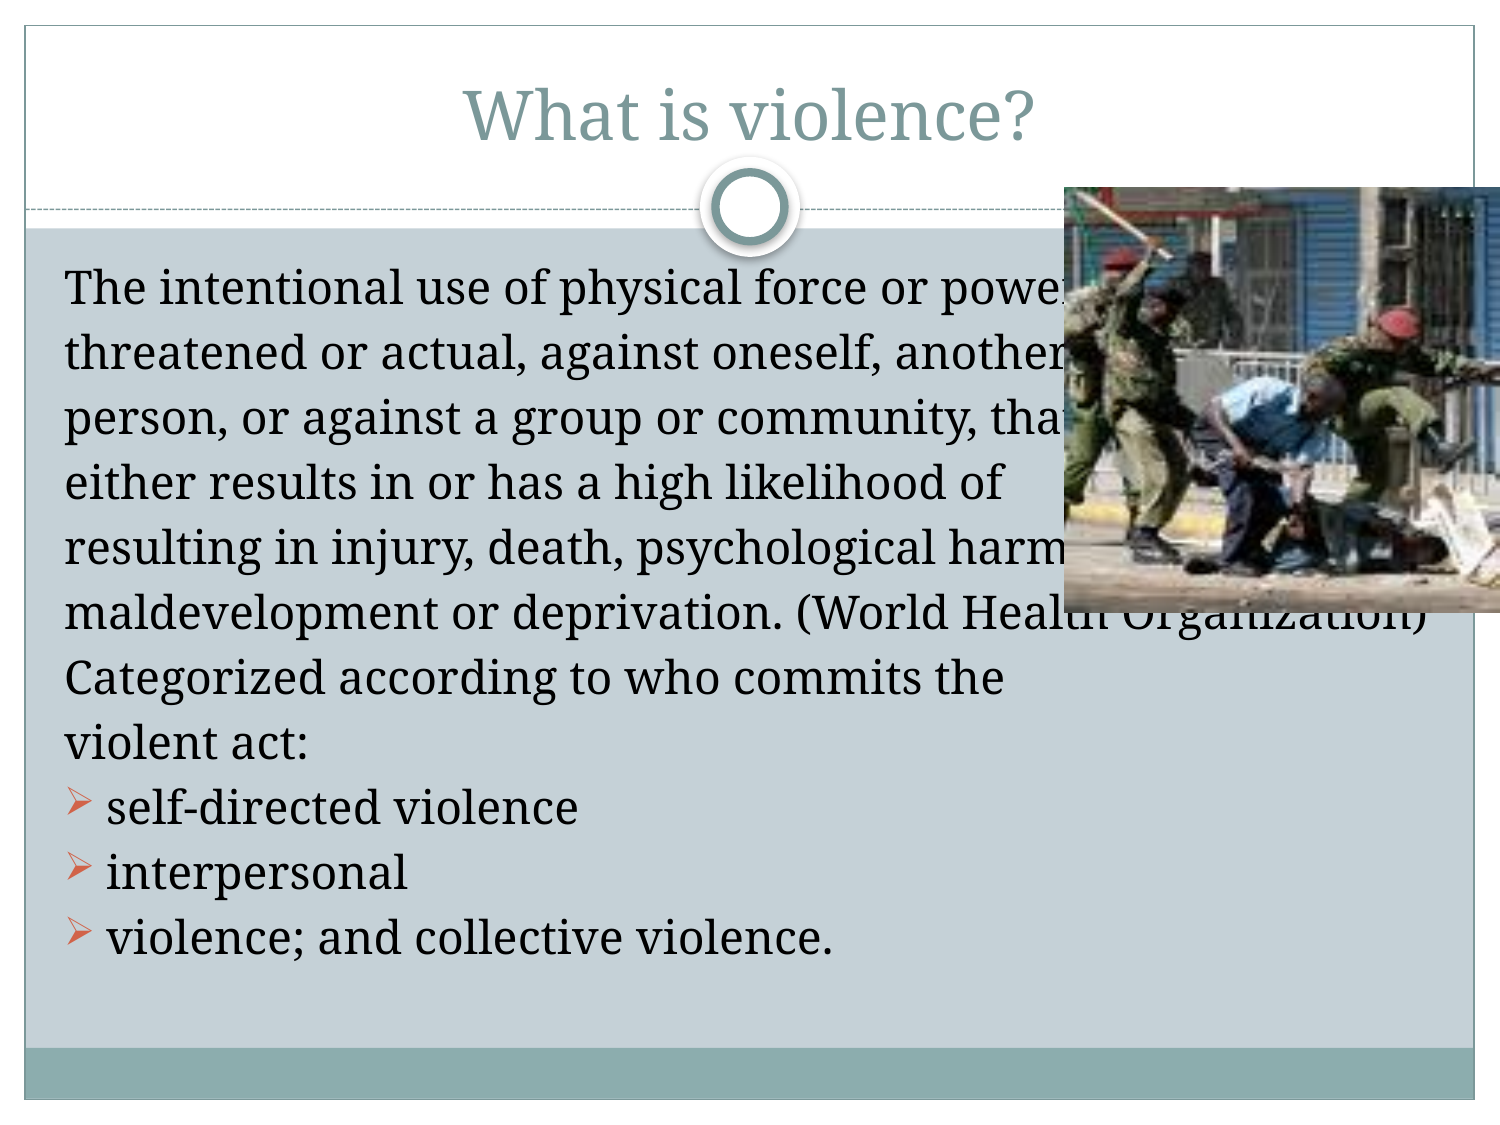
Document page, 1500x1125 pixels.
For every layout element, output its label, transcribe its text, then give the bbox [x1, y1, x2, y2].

picture [1064, 187, 1500, 613]
title What is violence? [49, 37, 1450, 162]
list The intentional use of physical force or power, threatened or actual, against oneself, another person, or against a group or community, that either results in or has a high likelihood of resulting in injury, death, psychological harm, maldevelopment or deprivation. (World Health Organization) Categorized according to who commits the violent act: self-directed violence interpersonal violence; and collective violence. [49, 250, 1445, 1001]
